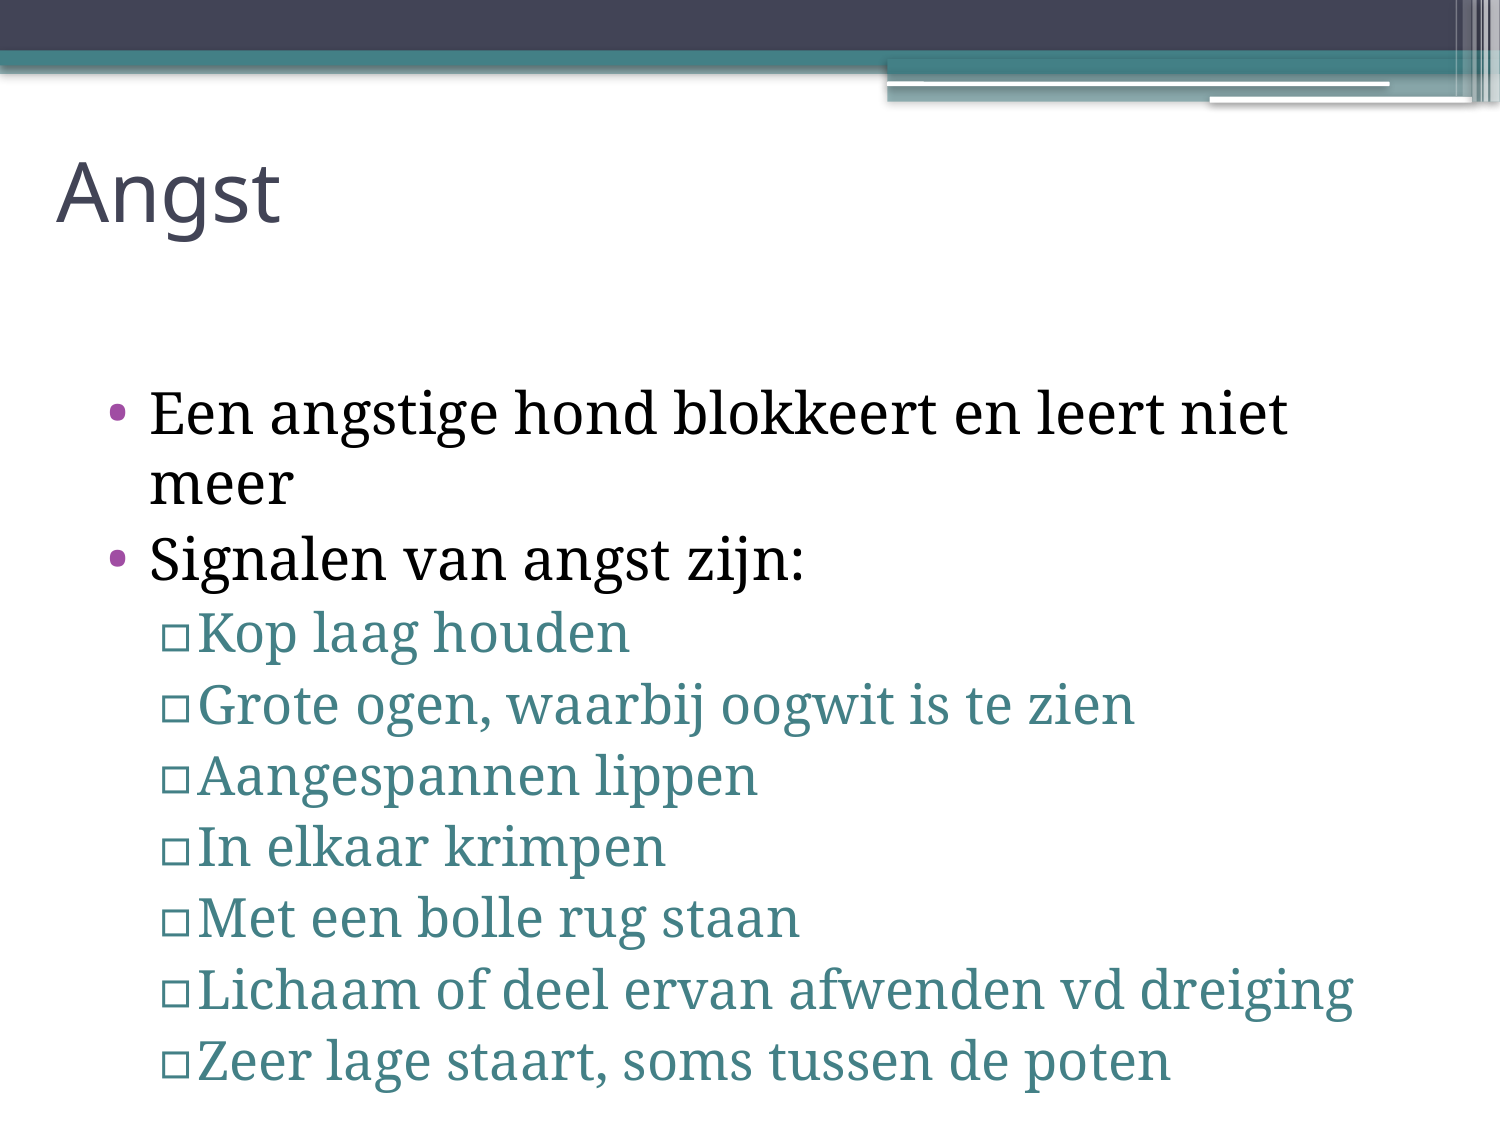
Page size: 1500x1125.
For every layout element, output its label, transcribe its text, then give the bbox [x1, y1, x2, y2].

title Angst [41, 101, 1392, 277]
list Een angstige hond blokkeert en leert niet meer Signalen van angst zijn: Kop laag houden Grote ogen, waarbij oogwit is te zien Aangespannen lippen In elkaar krimpen Met een bolle rug staan Lichaam of deel ervan afwenden vd dreiging Zeer lage staart, soms tussen de poten [75, 368, 1425, 1079]
